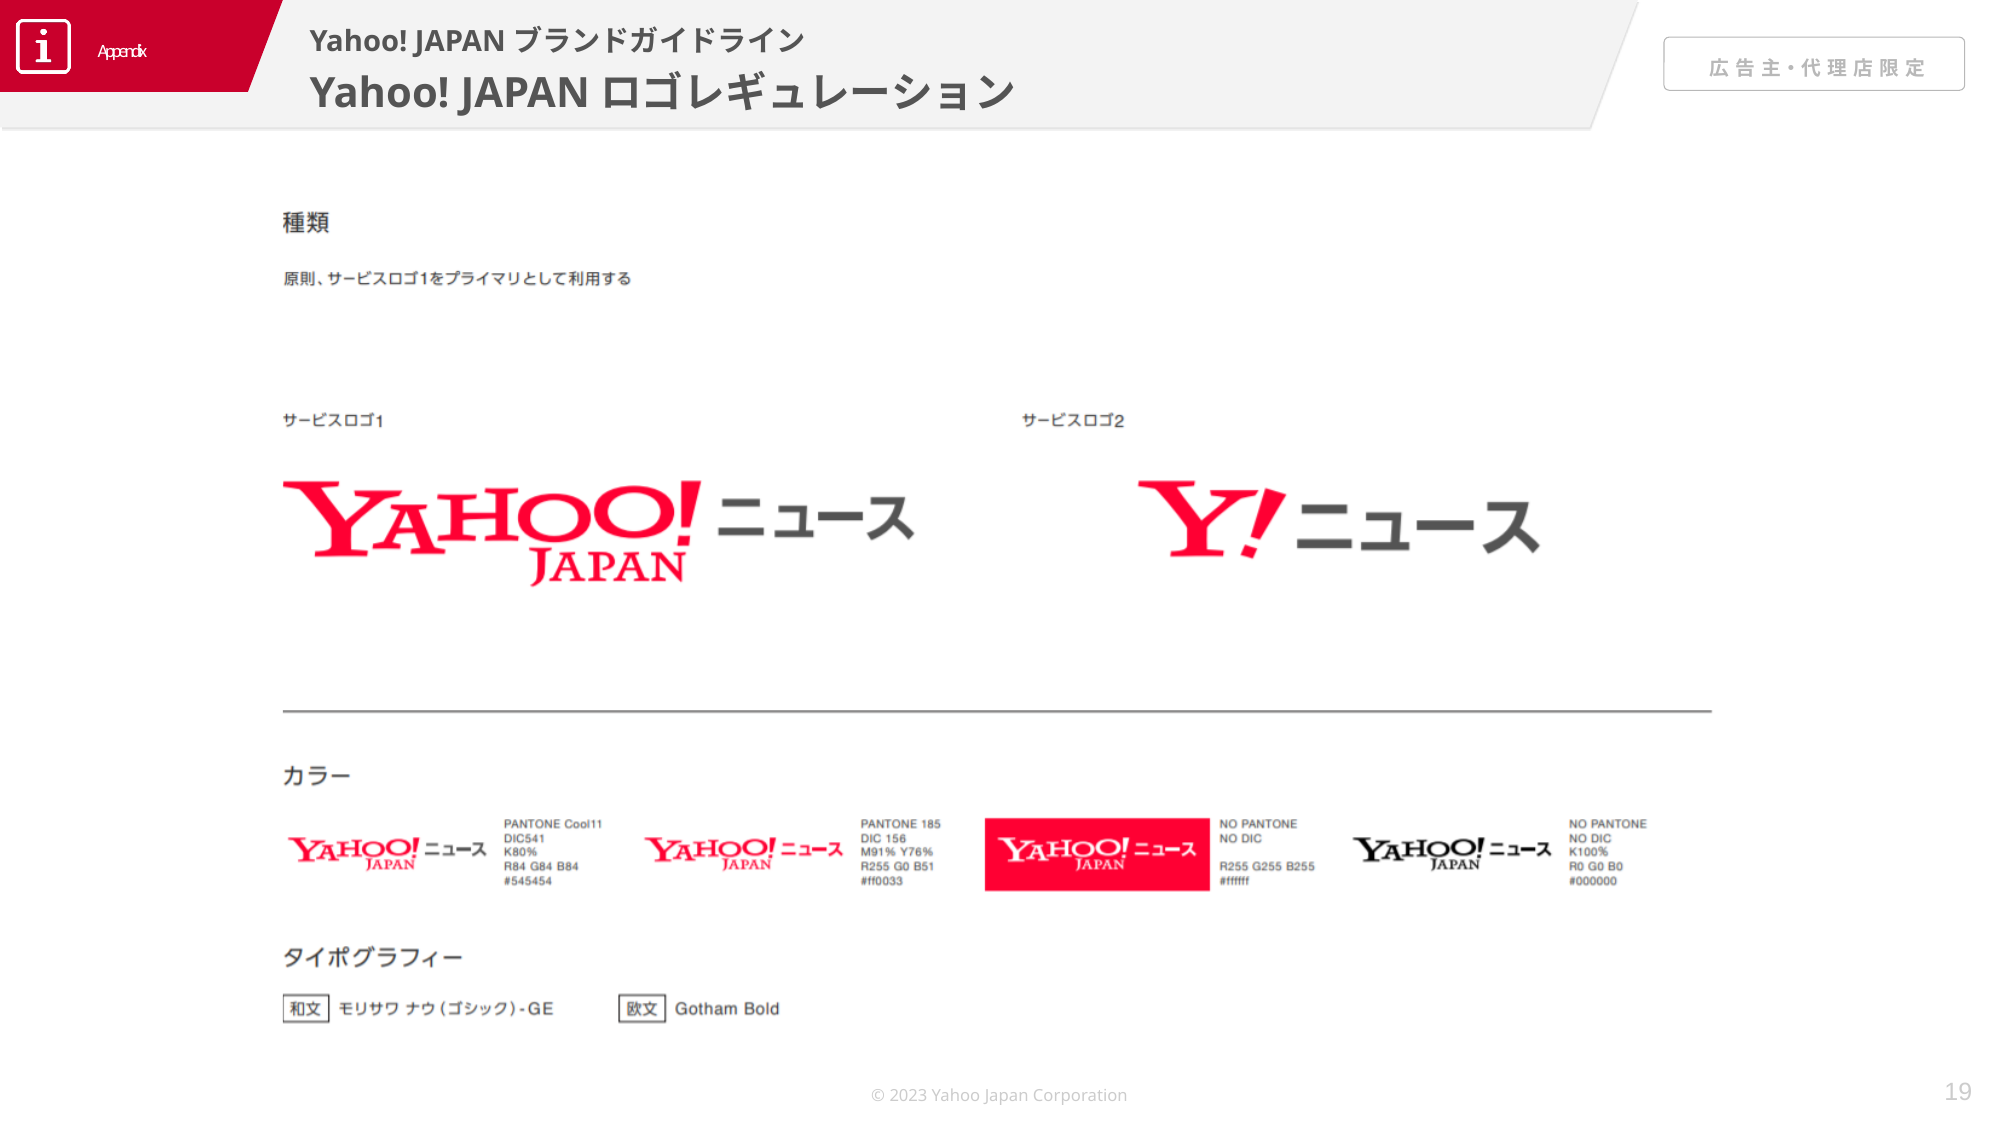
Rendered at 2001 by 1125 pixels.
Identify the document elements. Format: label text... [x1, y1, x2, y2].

picture [7, 11, 79, 78]
picture [282, 207, 1718, 1036]
text_box Yahoo! JAPANブランドガイドライン Yahoo! JAPANロゴレギュレーション [309, 41, 1645, 97]
list Appendix [97, 13, 240, 81]
